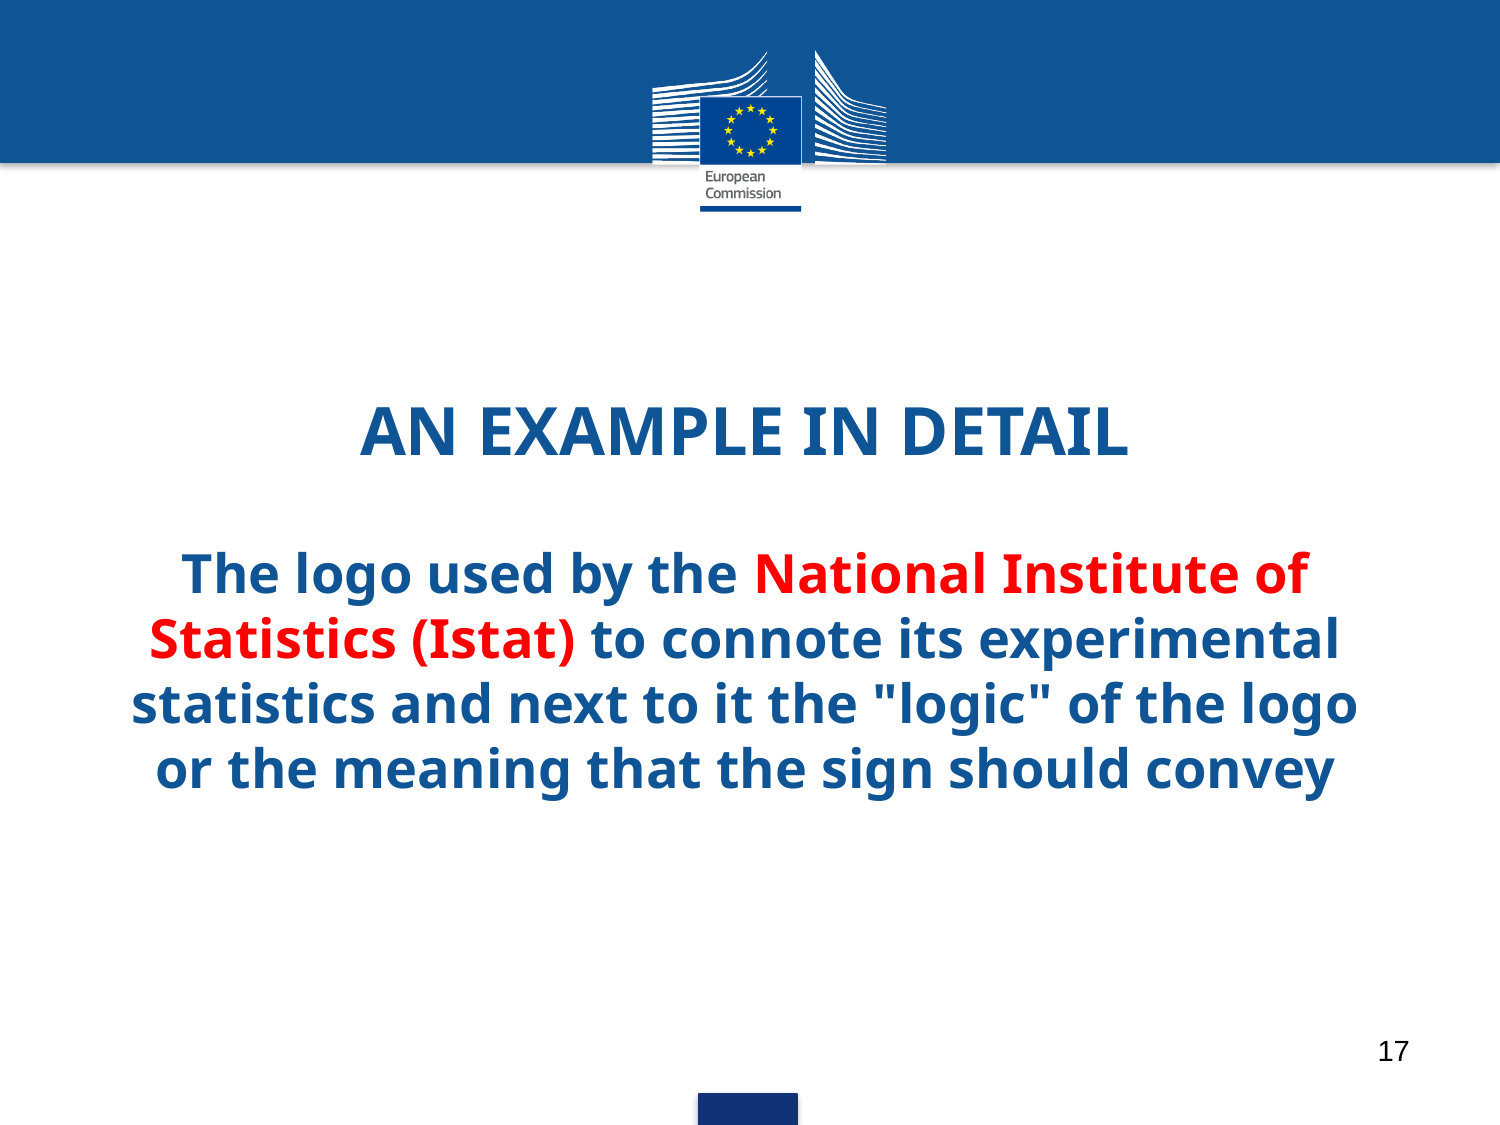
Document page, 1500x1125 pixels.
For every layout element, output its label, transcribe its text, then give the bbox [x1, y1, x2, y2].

slide_number 17 [1074, 1024, 1426, 1103]
title AN EXAMPLE IN DETAIL The logo used by the National Institute of Statistics (Istat) to connote its experimental statistics and next to it the "logic" of the logo or the meaning that the sign should convey [41, 267, 1392, 421]
